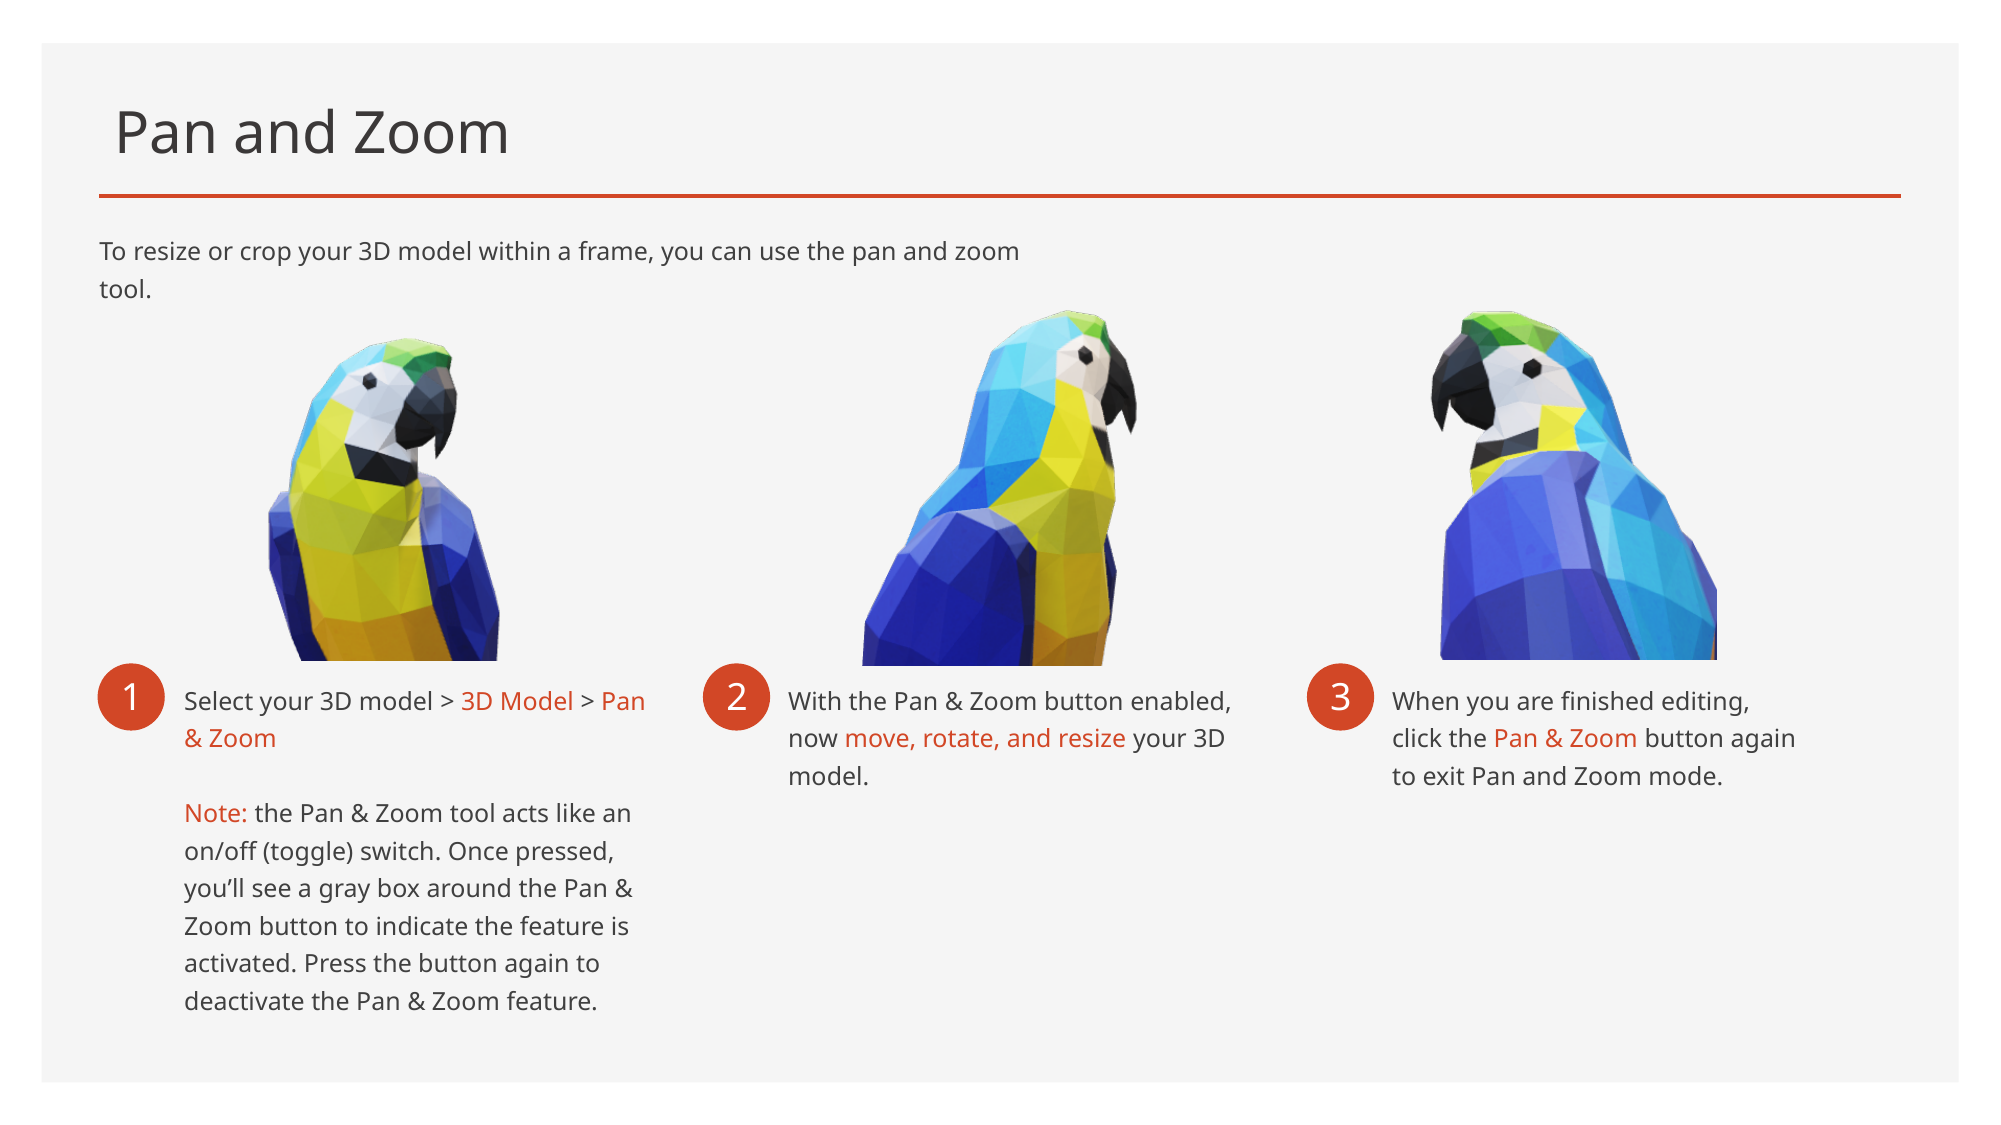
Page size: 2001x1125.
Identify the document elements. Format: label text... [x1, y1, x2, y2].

text_box When you are finished editing, click the Pan & Zoom button again to exit Pan and Zoom mode. [1377, 669, 1814, 863]
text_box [691, 663, 783, 731]
picture [1364, 227, 1717, 660]
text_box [1295, 663, 1387, 731]
text_box With the Pan & Zoom button enabled, now move, rotate, and resize your 3D model. [773, 669, 1283, 888]
picture [256, 313, 512, 661]
text_box Select your 3D model > 3D Model > Pan & Zoom Note: the Pan & Zoom tool acts like an on/off (toggle) switch. Once pressed, you’ll see a gray box around the Pan & Zoom button to indicate the feature is activated. Press the button again to deactivate the Pan & Zoom feature. [169, 669, 667, 1037]
title Pan and Zoom [99, 73, 1901, 197]
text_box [85, 663, 178, 731]
picture [862, 233, 1215, 666]
text_box To resize or crop your 3D model within a frame, you can use the pan and zoom tool. [84, 220, 1085, 311]
